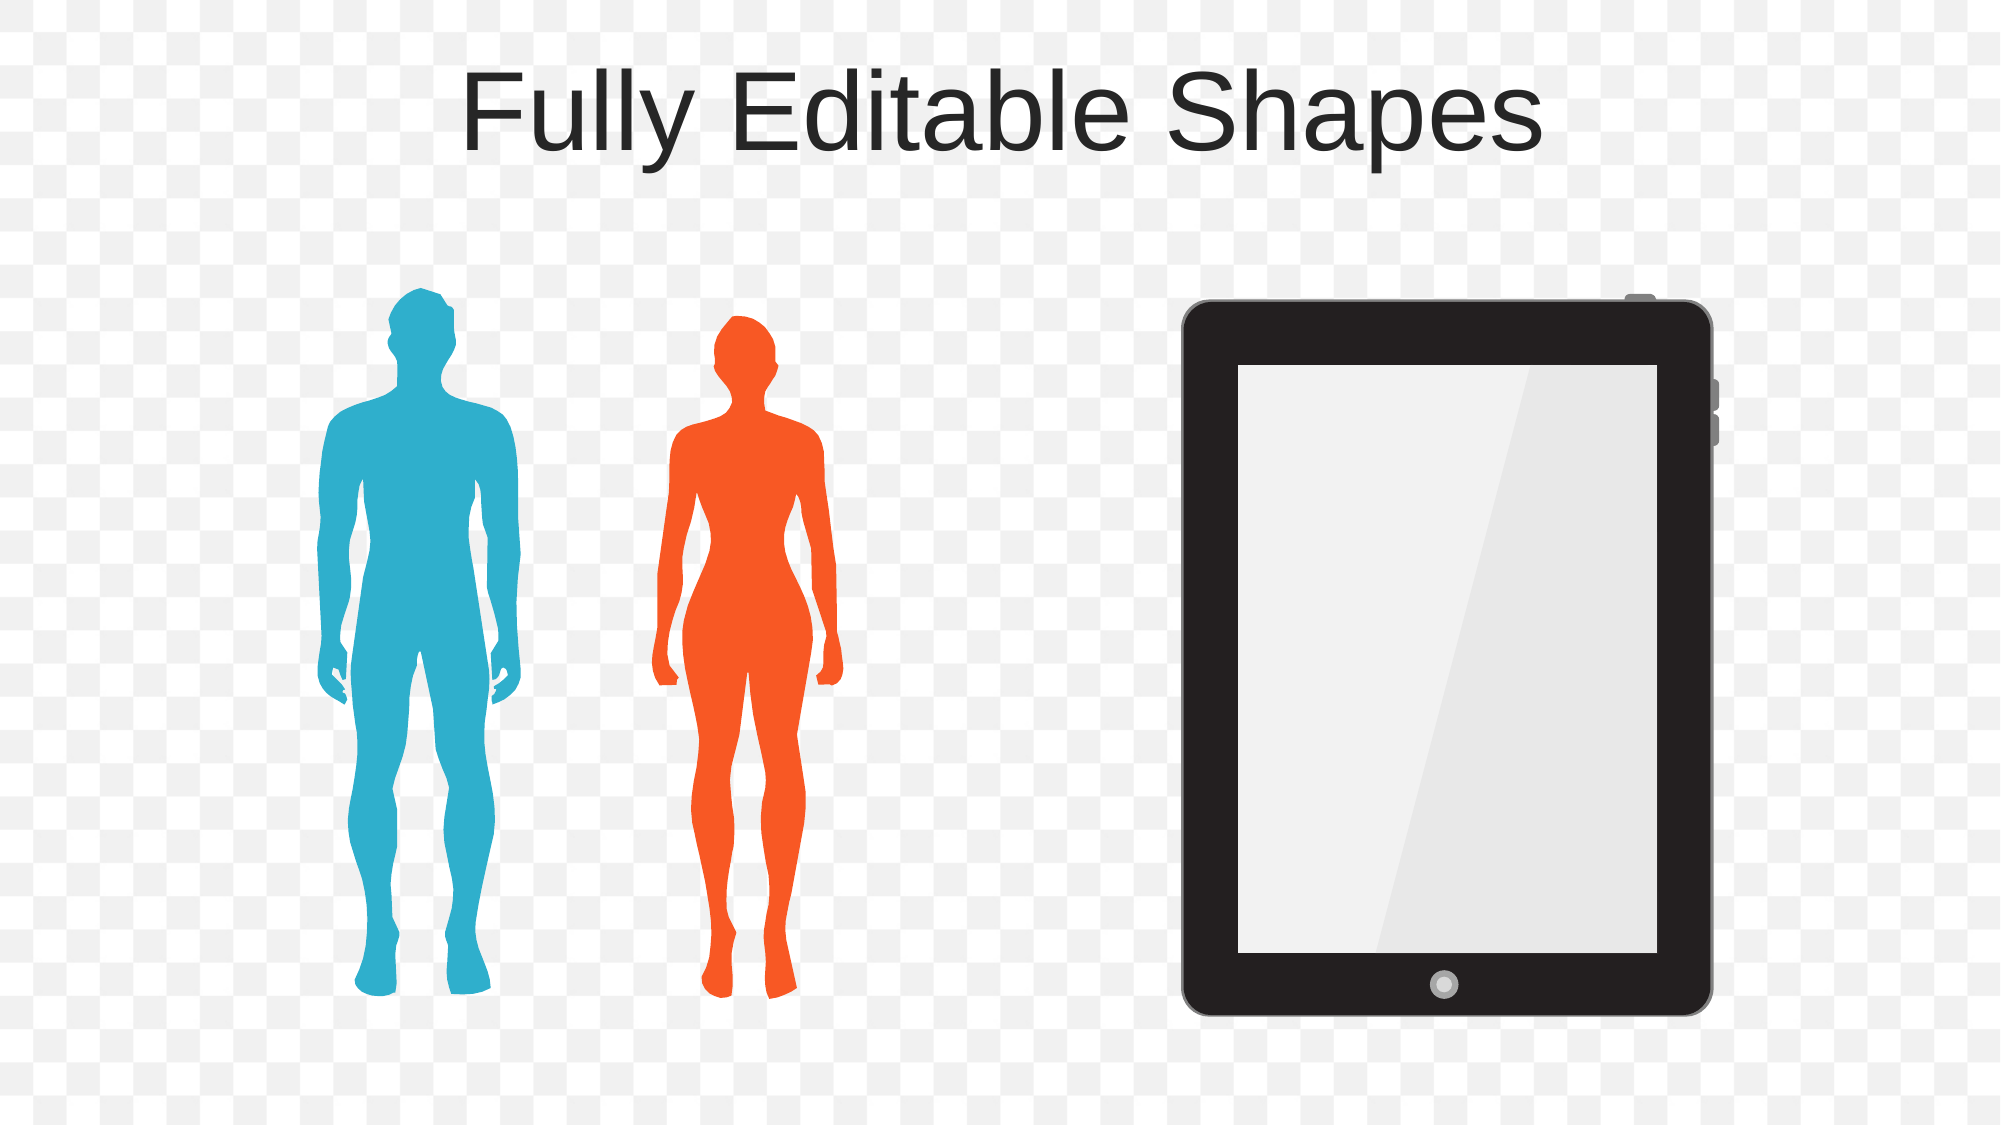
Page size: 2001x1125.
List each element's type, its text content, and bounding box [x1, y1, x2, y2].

list Fully Editable Shapes [53, 54, 1952, 174]
text_box [651, 315, 844, 999]
picture [0, 0, 2001, 1125]
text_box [1175, 287, 1718, 1021]
text_box [317, 287, 521, 997]
